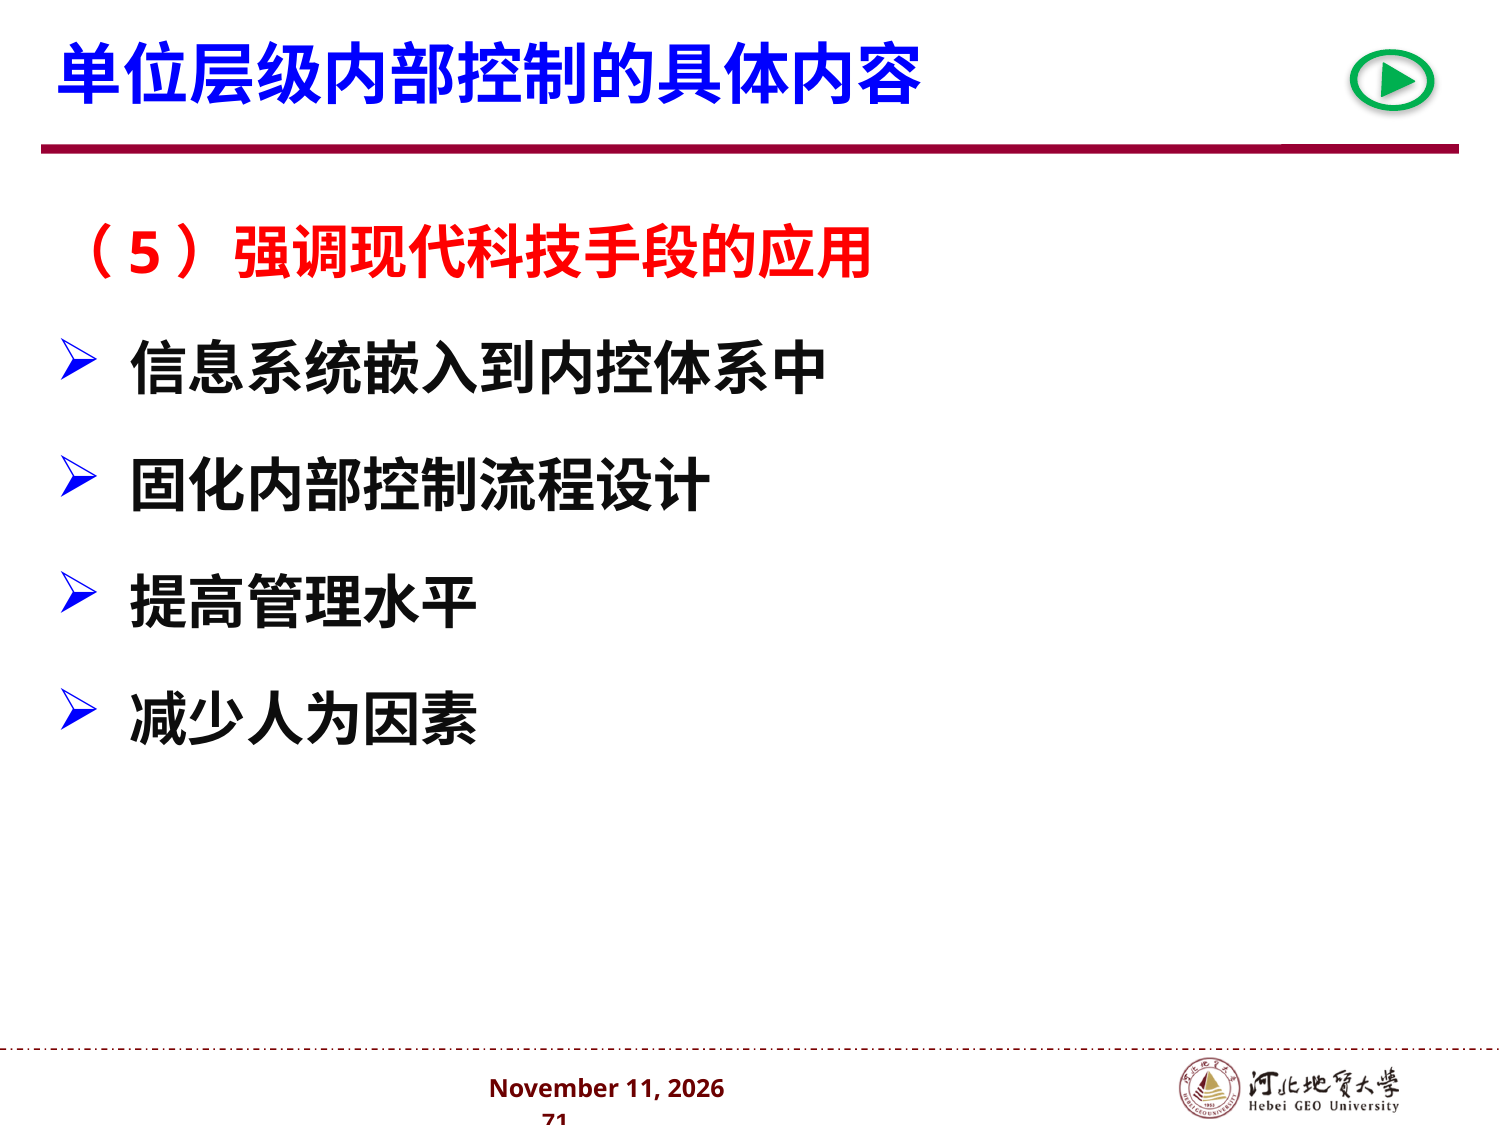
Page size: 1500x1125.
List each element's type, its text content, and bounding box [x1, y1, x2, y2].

text_box [1349, 49, 1435, 111]
title 单位层级内部控制的具体内容 [40, 18, 1460, 126]
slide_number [473, 1064, 990, 1109]
table_cell 4个 [1379, 66, 1416, 104]
list （5）强调现代科技手段的应用 信息系统嵌入到内控体系中 固化内部控制流程设计 提高管理水平 减少人为因素 [40, 172, 1460, 1036]
picture [1159, 1049, 1420, 1125]
